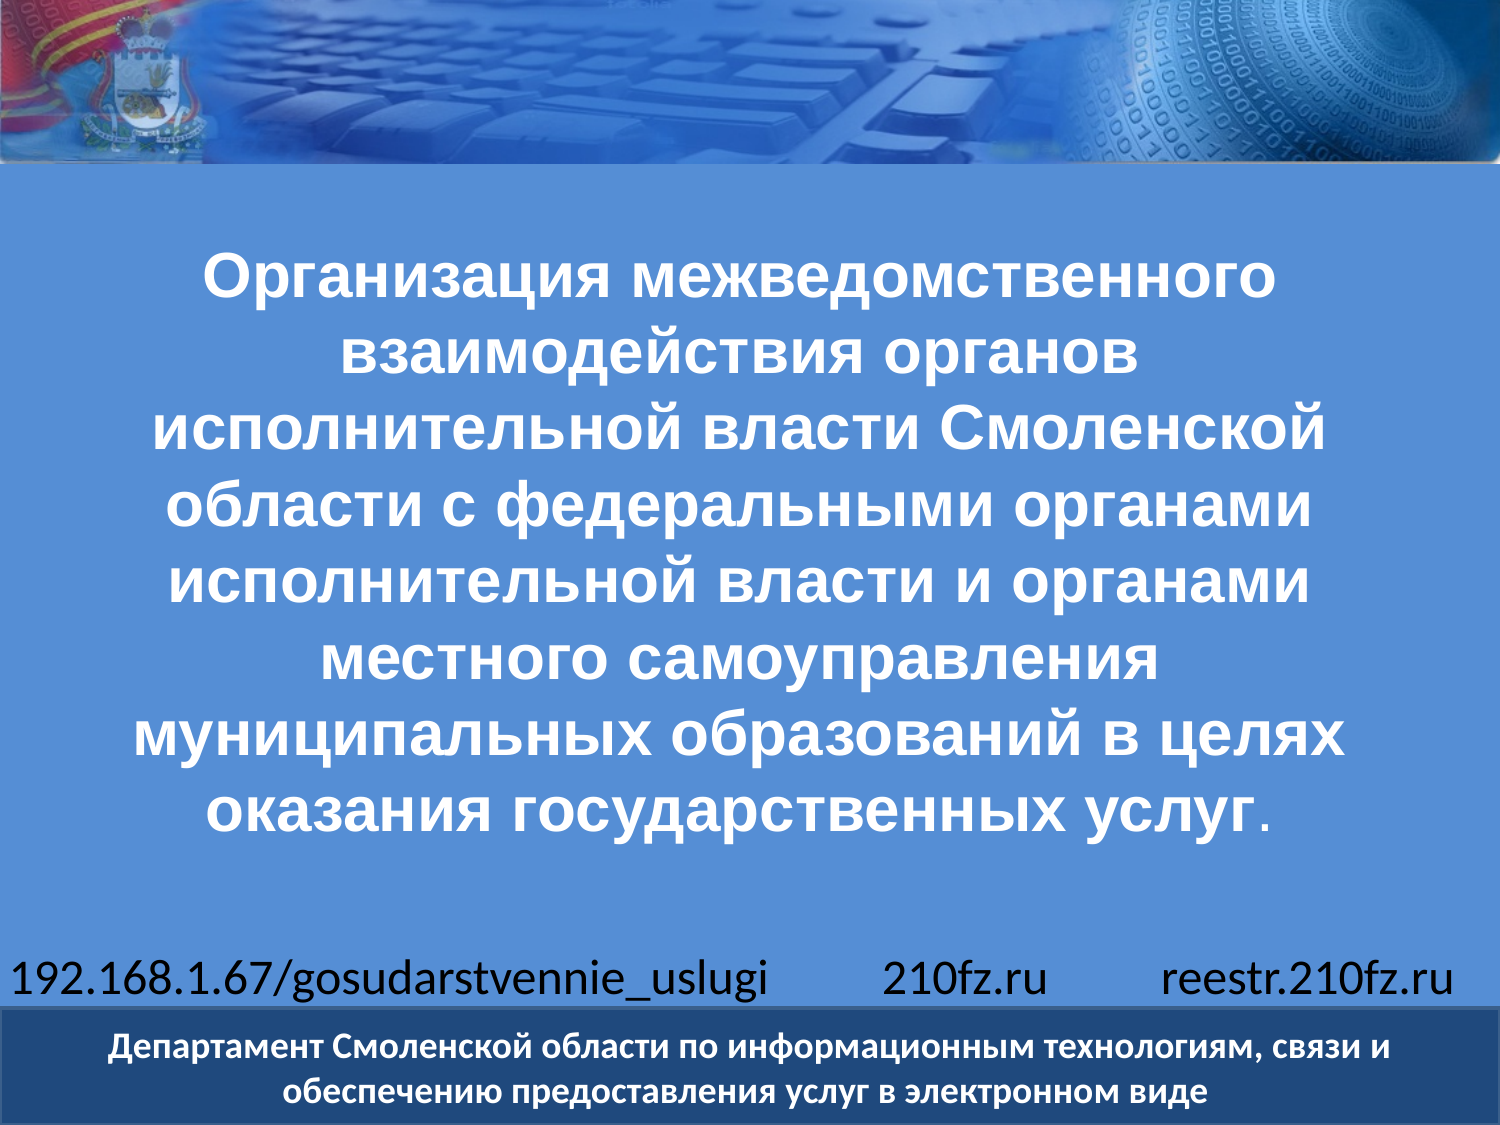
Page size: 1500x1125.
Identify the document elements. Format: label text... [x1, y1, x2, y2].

text_box Департамент Смоленской области по информационным технологиям, связи и обеспечению предоставления услуг в электронном виде [0, 1013, 1500, 1125]
picture [0, 0, 1500, 164]
text_box 192.168.1.67/gosudarstvennie_uslugi 210fz.ru reestr.210fz.ru [0, 937, 1500, 1013]
text_box Организация межведомственного взаимодействия органов исполнительной власти Смоленской области с федеральными органами исполнительной власти и органами местного самоуправления муниципальных образований в целях оказания государственных услуг. [64, 220, 1415, 858]
